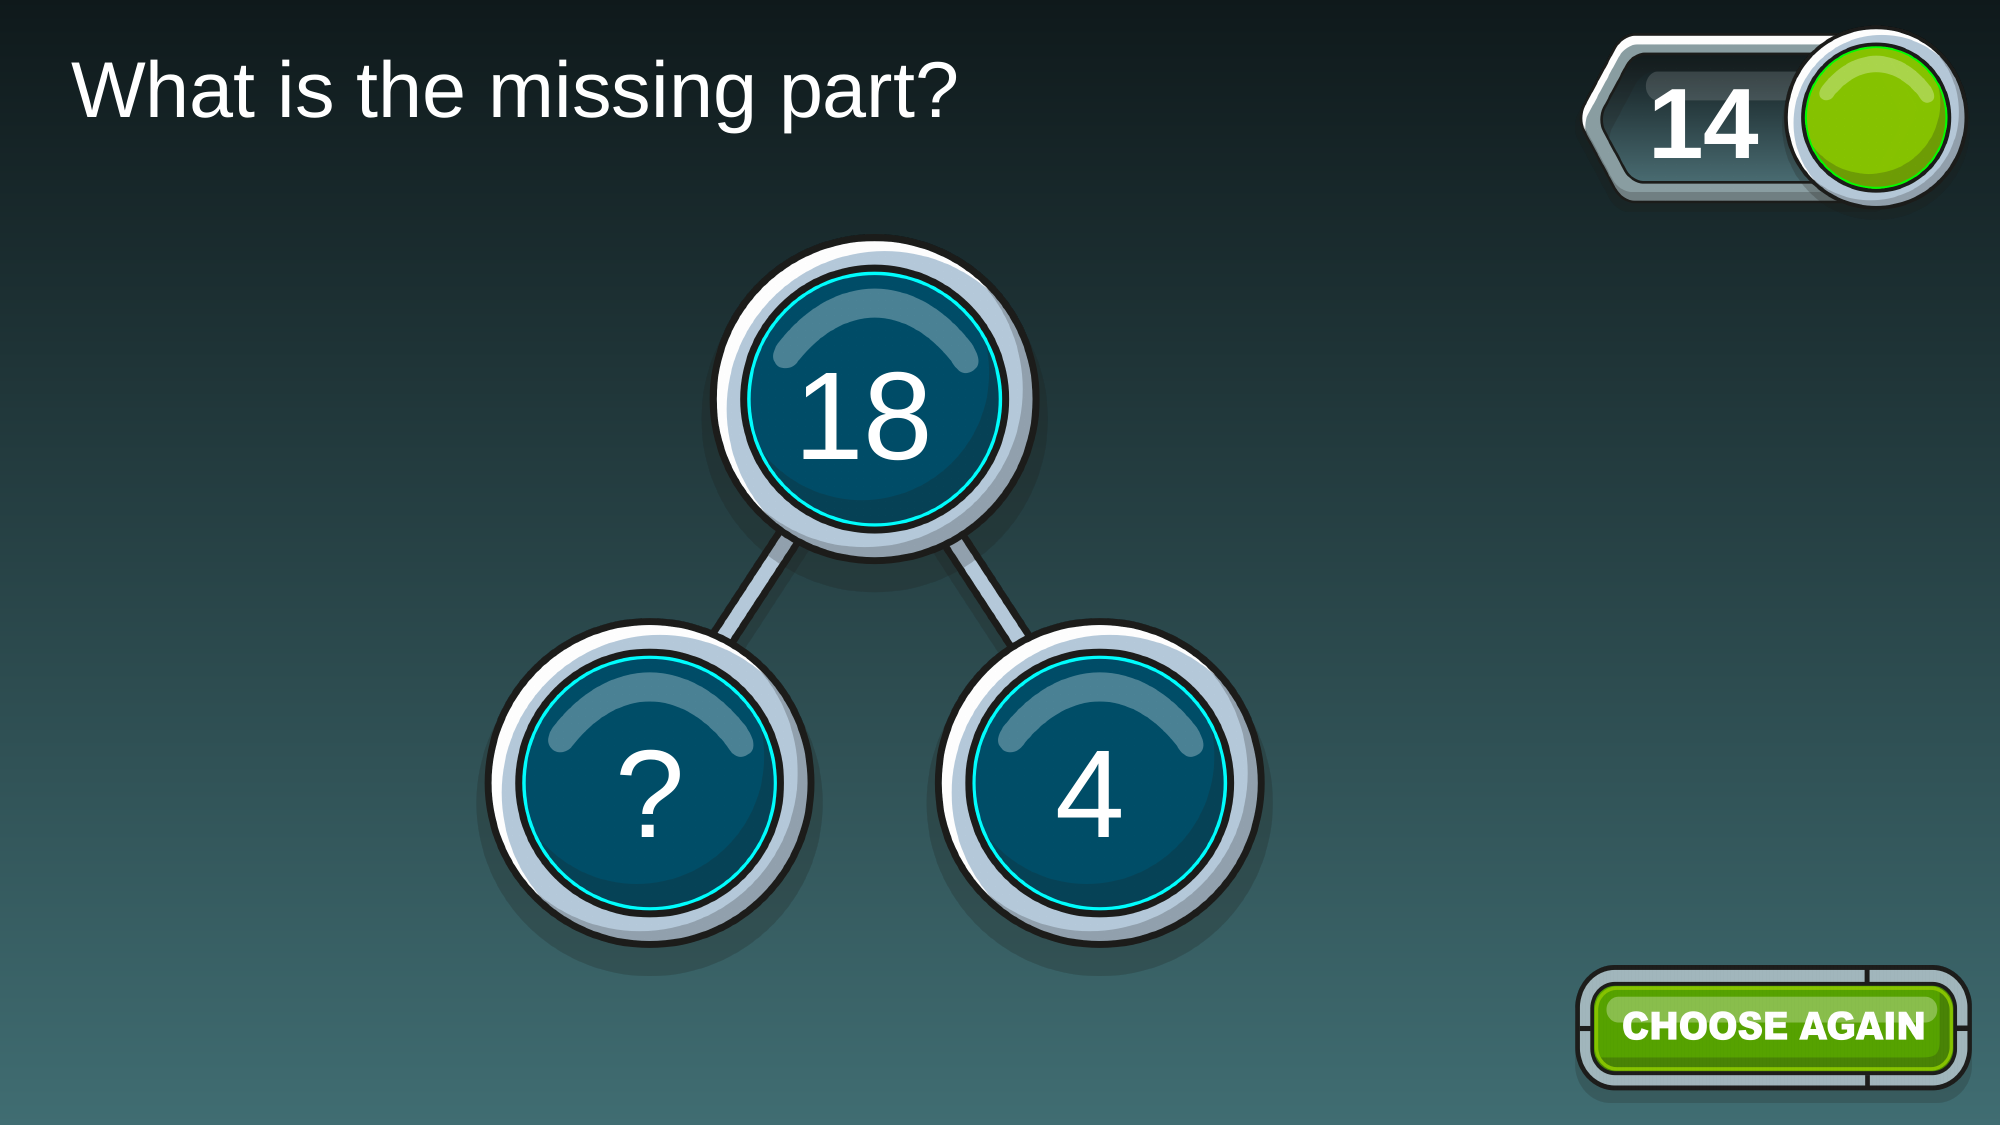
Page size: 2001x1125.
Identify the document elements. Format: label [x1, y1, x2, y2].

picture [1575, 965, 1972, 1104]
text_box [55, 30, 1544, 165]
picture [475, 234, 1273, 976]
picture [1575, 25, 1971, 221]
